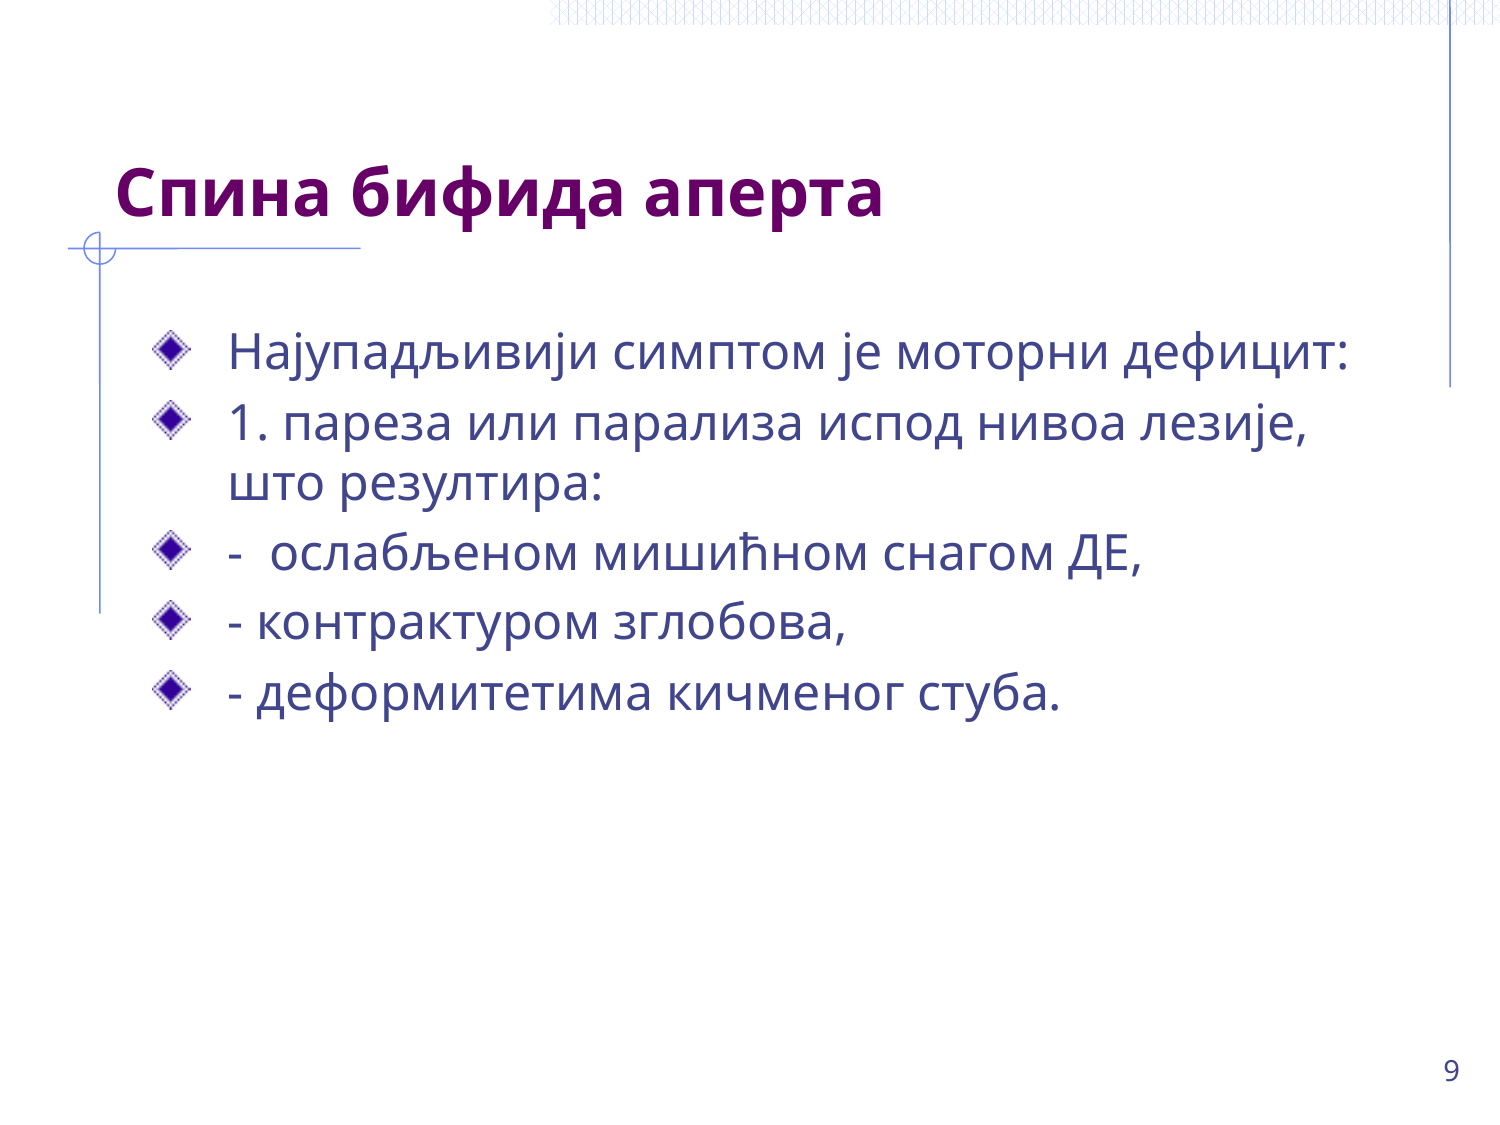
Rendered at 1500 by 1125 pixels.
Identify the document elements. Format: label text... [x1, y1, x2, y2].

title Спина бифида аперта [99, 49, 1376, 238]
picture [152, 400, 191, 440]
picture [152, 600, 191, 640]
list Најупадљивији симптом је моторни дефицит: 1. пареза или парализа испод нивоа лезије, што резултира: - ослабљеном мишићном снагом ДЕ, - контрактуром зглобова, - деформитетима кичменог стуба. [137, 312, 1413, 988]
slide_number 9 [1162, 1025, 1475, 1100]
picture [152, 530, 191, 570]
picture [152, 330, 191, 370]
picture [152, 670, 191, 710]
